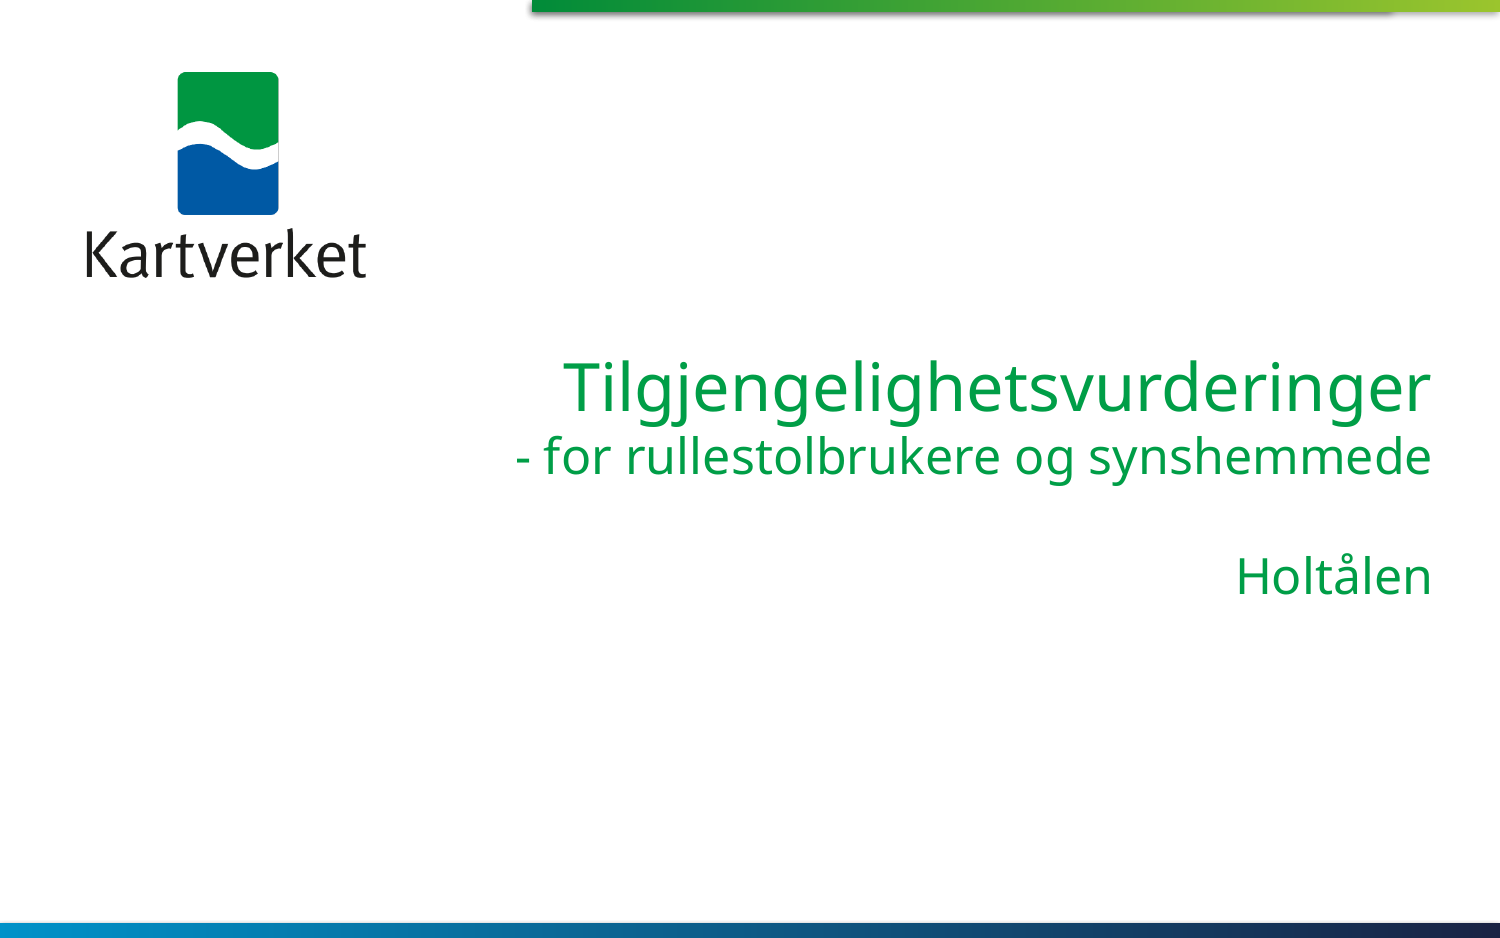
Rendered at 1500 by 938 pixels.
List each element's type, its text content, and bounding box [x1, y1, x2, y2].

text_box Tilgjengelighetsvurderinger - for rullestolbrukere og synshemmede Holtålen [66, 337, 1449, 613]
